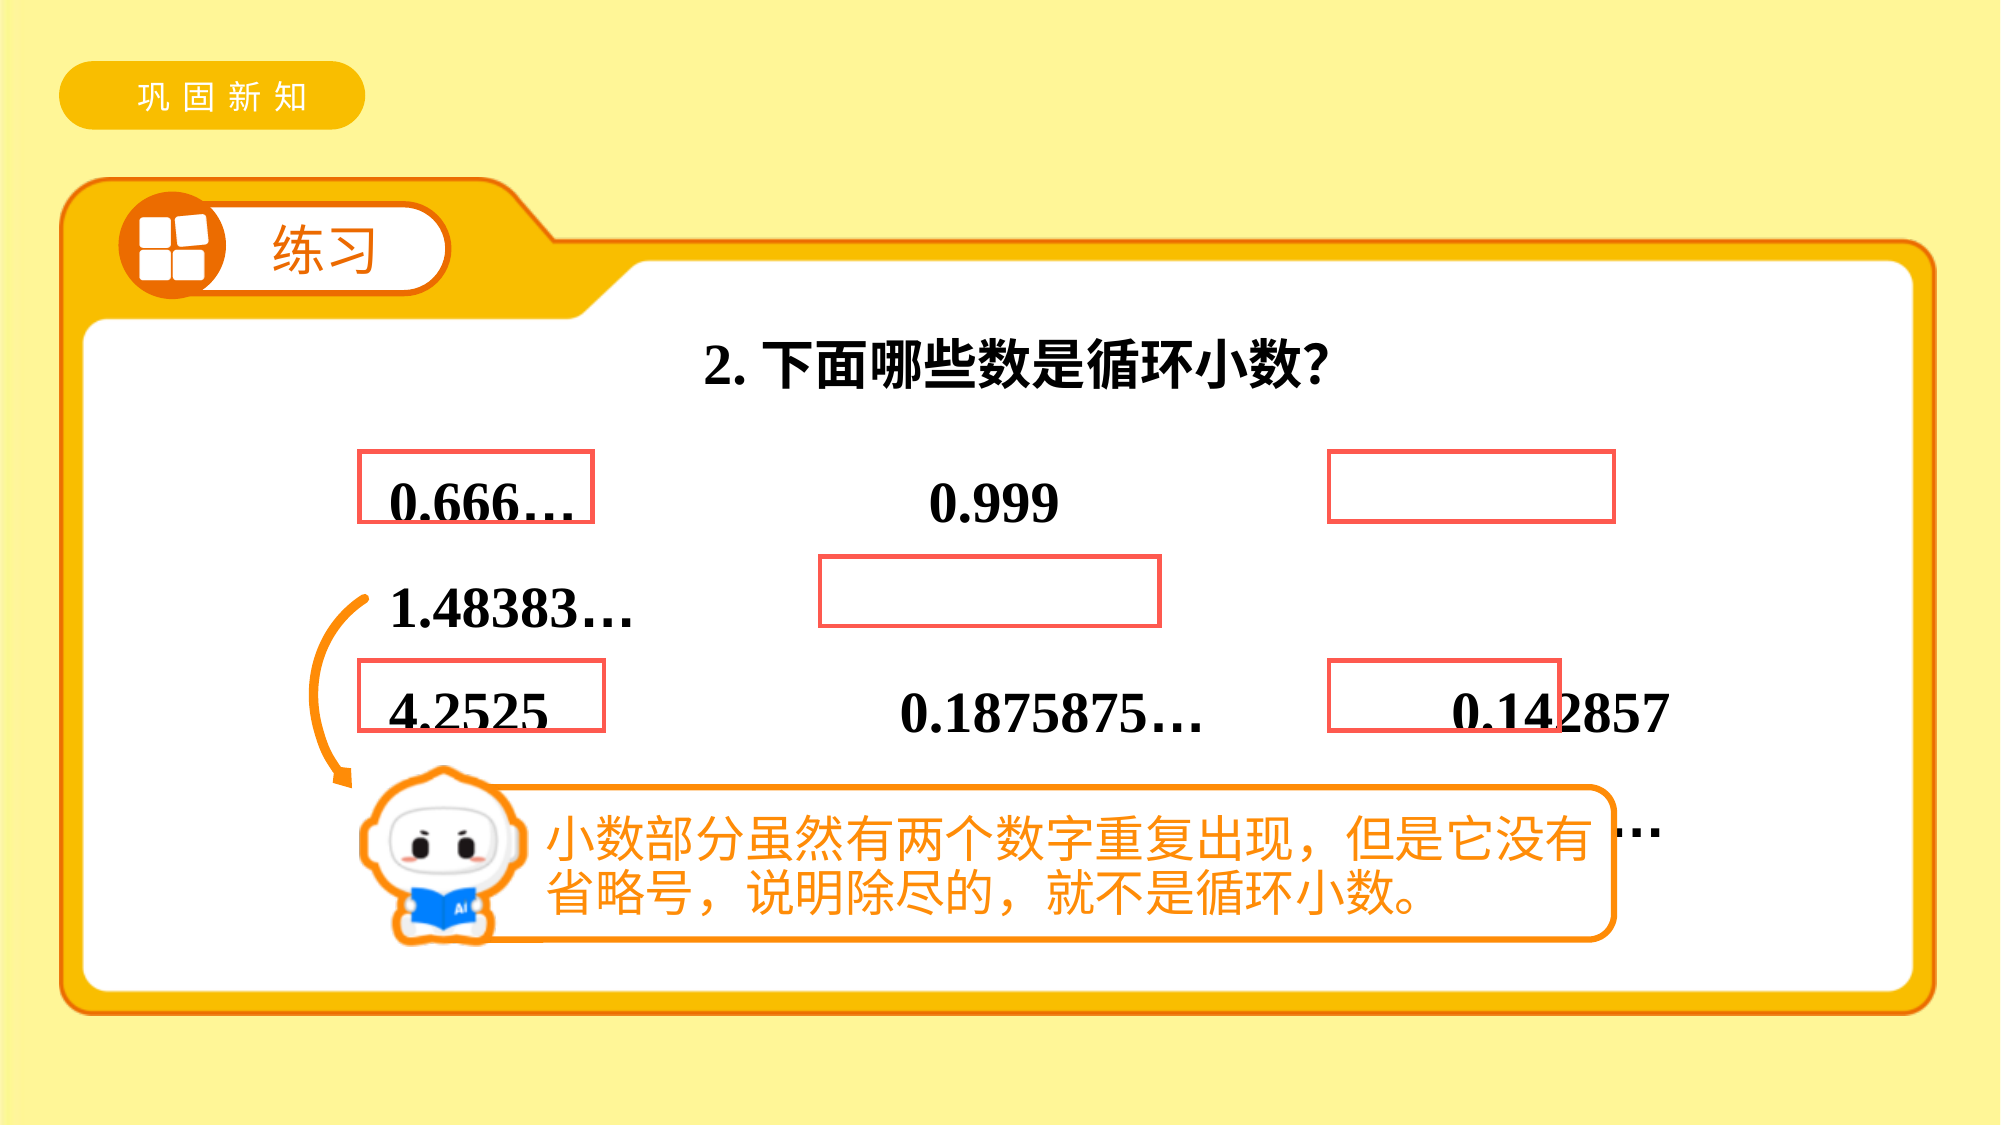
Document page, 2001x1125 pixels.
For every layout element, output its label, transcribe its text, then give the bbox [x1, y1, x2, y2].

picture [0, 0, 2001, 1125]
text_box [819, 555, 1160, 627]
text_box [1328, 451, 1615, 523]
text_box 0.666… 0.999 1.48383… 4.2525 0.1875875… 0.142857 0.333… 0.30303 0.111… [373, 421, 1686, 857]
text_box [358, 764, 1615, 947]
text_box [118, 191, 449, 300]
text_box [312, 597, 439, 789]
text_box [407, 659, 605, 731]
text_box 2.下面哪些数是循环小数？ [688, 319, 1371, 404]
text_box [1328, 659, 1560, 731]
text_box [358, 451, 594, 523]
